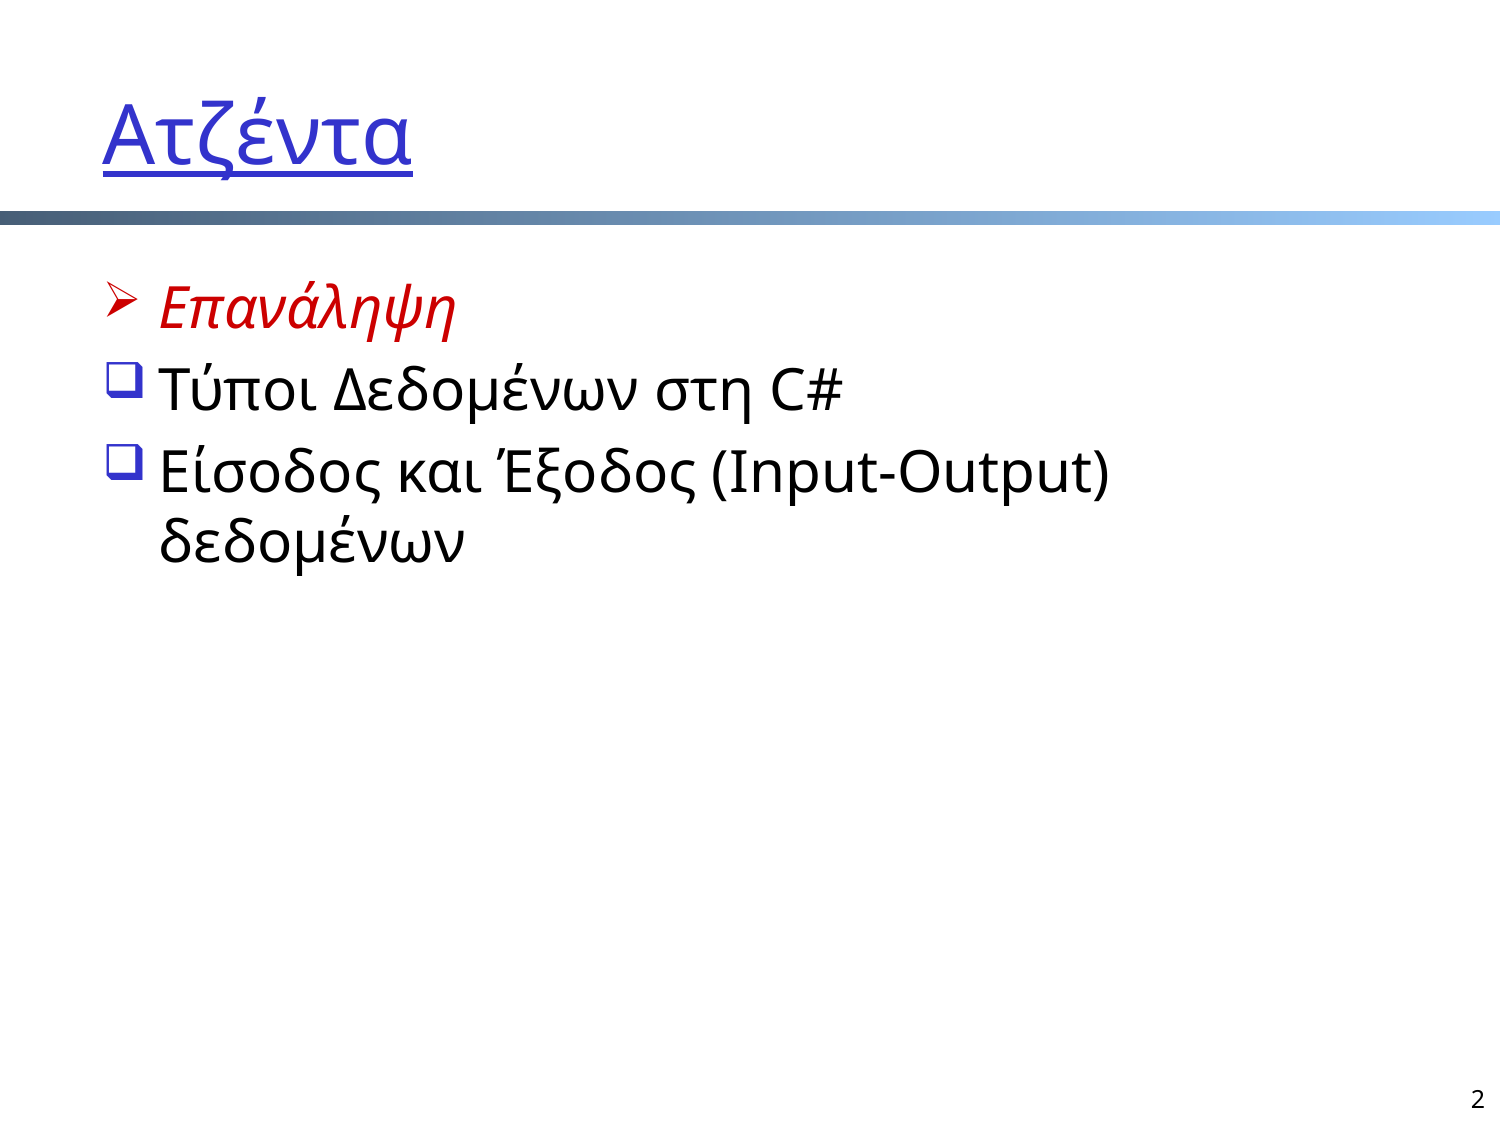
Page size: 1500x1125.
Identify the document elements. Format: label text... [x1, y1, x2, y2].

slide_number 2 [1150, 1049, 1500, 1125]
text_box Επανάληψη Τύποι Δεδομένων στη C# Είσοδος και Έξοδος (Input-Οutput) δεδομένων [87, 262, 1400, 1027]
text_box Ατζέντα [87, 37, 1365, 226]
